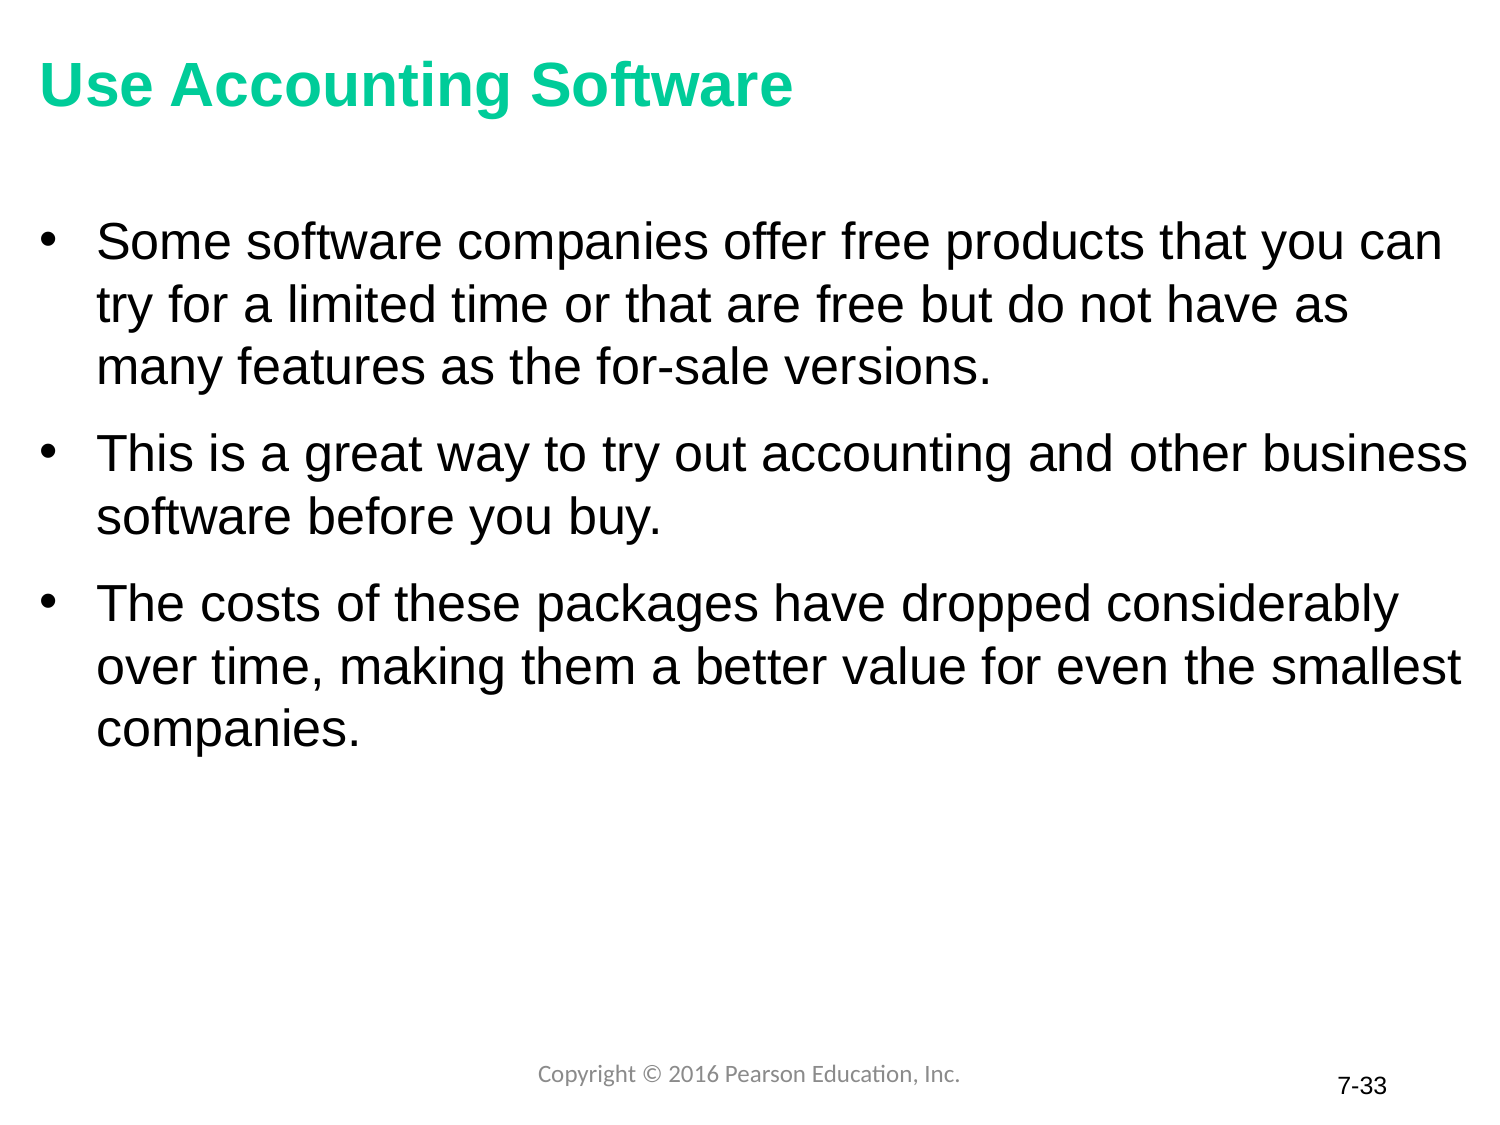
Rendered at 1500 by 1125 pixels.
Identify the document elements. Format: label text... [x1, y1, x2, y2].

list Some software companies offer free products that you can try for a limited time or that are free but do not have as many features as the for-sale versions. This is a great way to try out accounting and other business software before you buy. The costs of these packages have dropped considerably over time, making them a better value for even the smallest companies. [24, 200, 1500, 988]
title Use Accounting Software [24, 0, 1375, 175]
footer Copyright © 2016 Pearson Education, Inc. [512, 1042, 988, 1103]
